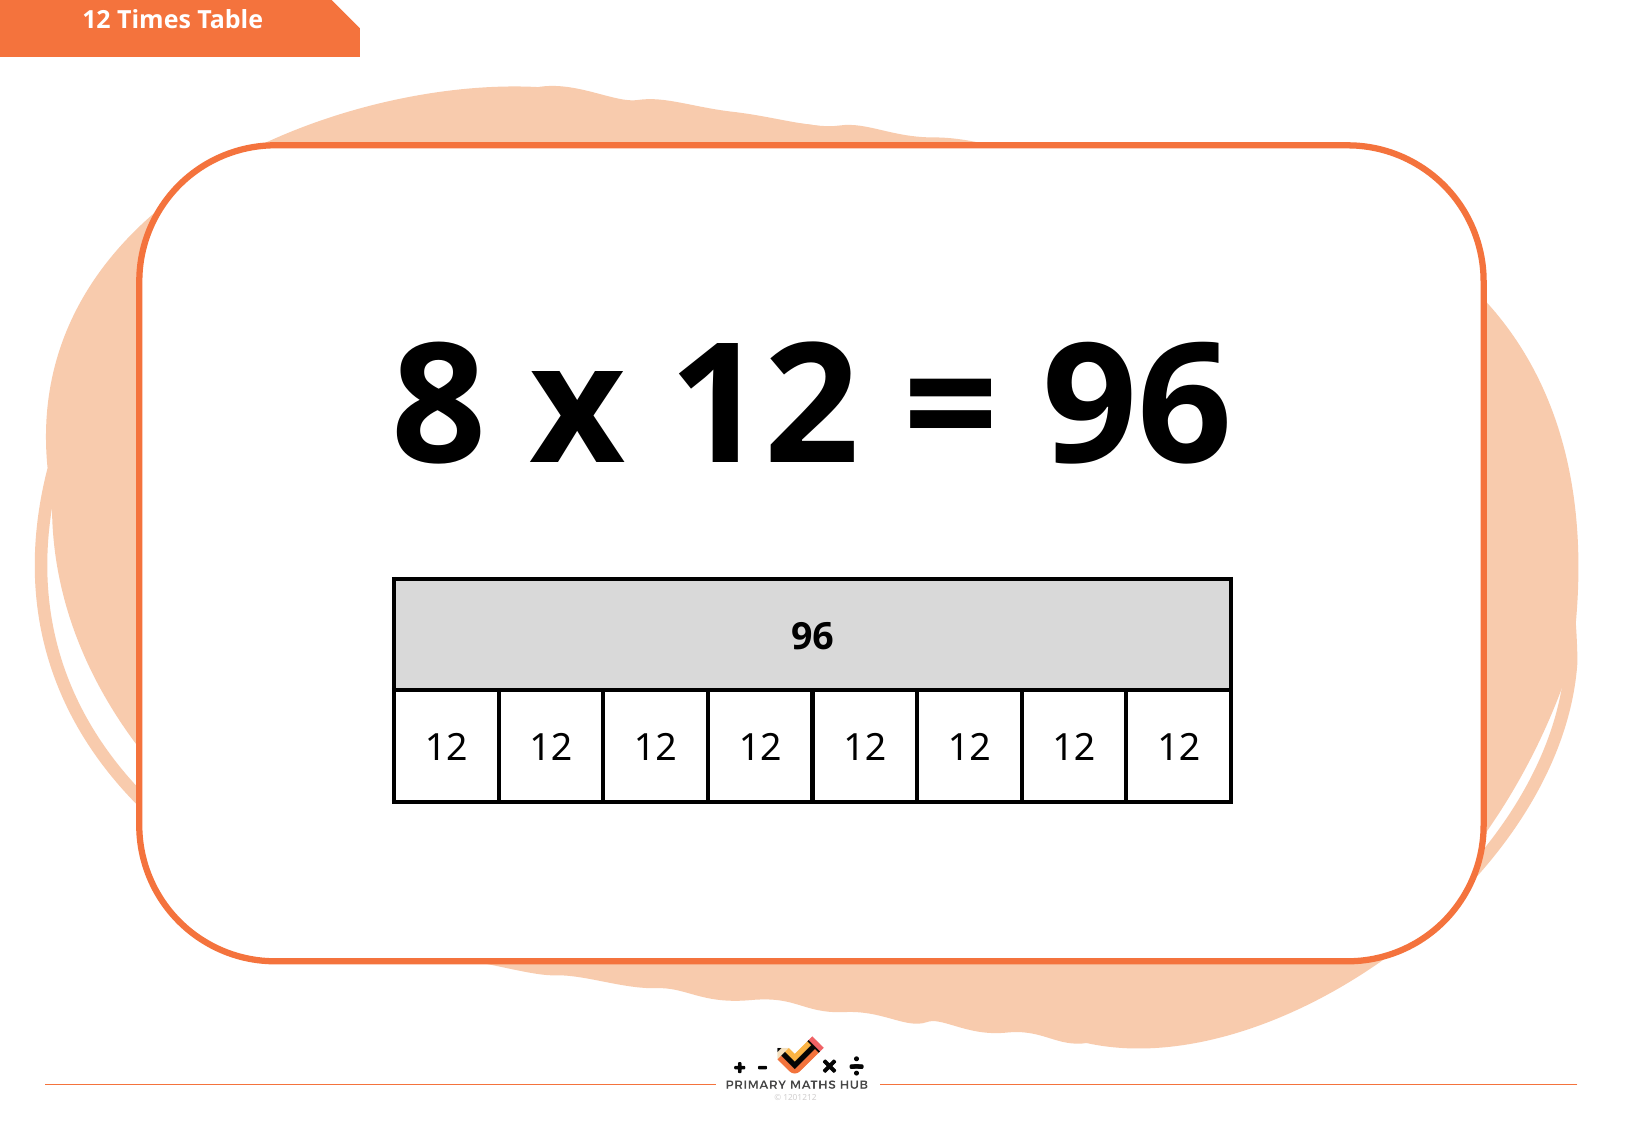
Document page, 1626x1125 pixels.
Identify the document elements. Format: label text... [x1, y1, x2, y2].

text_box [39, 214, 155, 799]
table_cell 12 [1024, 692, 1124, 800]
text_box [496, 960, 1374, 1044]
text_box [273, 91, 956, 144]
table_cell 12 [605, 692, 706, 800]
table_cell 12 [919, 692, 1020, 800]
table_cell 12 [815, 692, 915, 800]
picture [722, 1034, 872, 1094]
table_cell 12 [396, 692, 497, 800]
text_box 8 x 12 = 96 [140, 288, 1485, 503]
text_box [138, 144, 1485, 963]
table_cell 12 [710, 692, 810, 800]
text_box © 1201212 [720, 1084, 870, 1110]
table_header 96 [396, 581, 1229, 688]
text_box 12 Times Table [0, 0, 361, 58]
text_box [1479, 300, 1579, 867]
table_cell 12 [501, 692, 601, 800]
table_cell 12 [1128, 692, 1229, 800]
